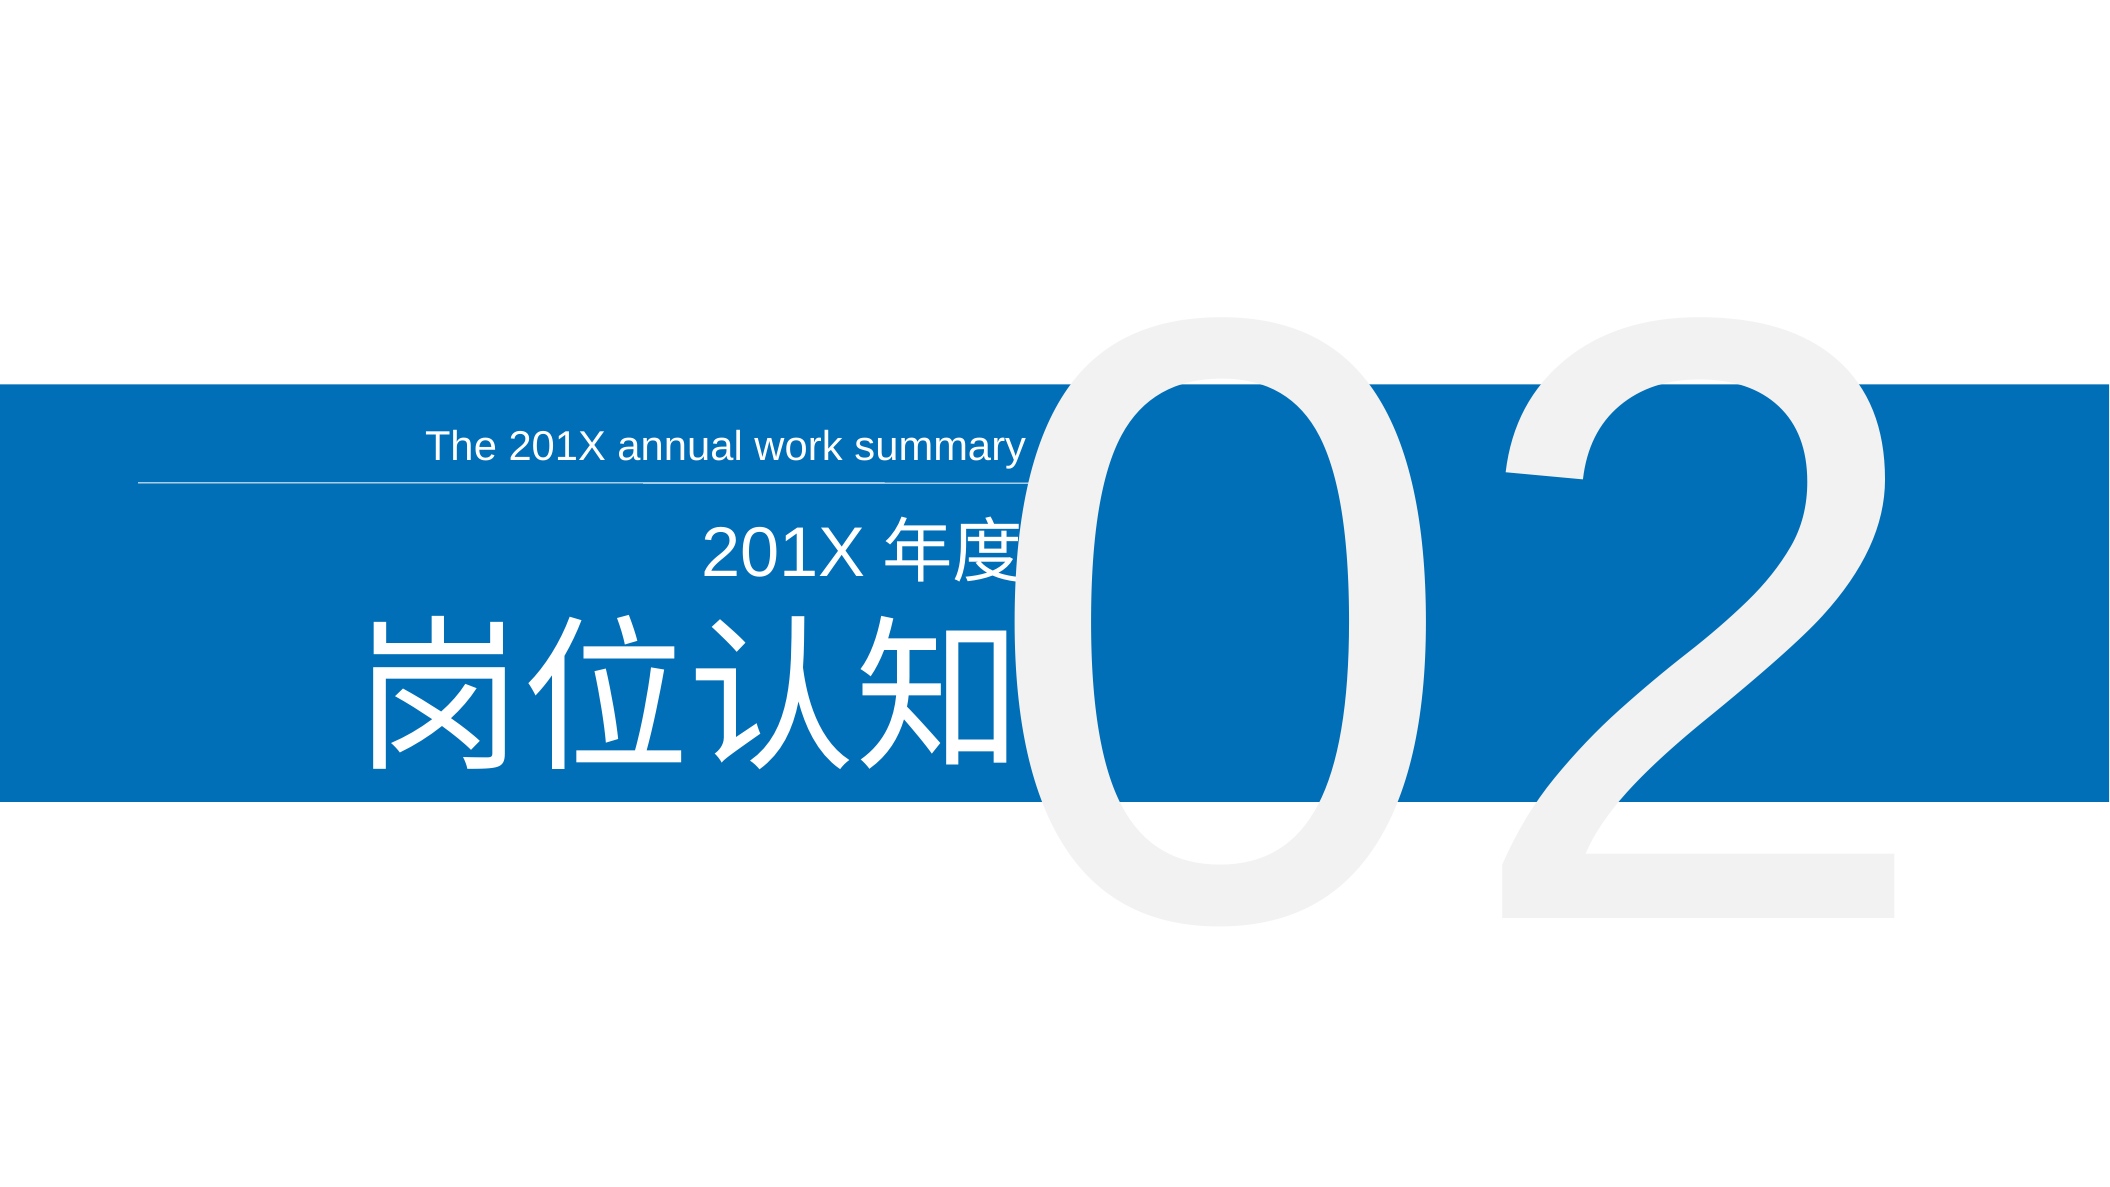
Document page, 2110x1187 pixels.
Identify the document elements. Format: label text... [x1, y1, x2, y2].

text_box [0, 384, 965, 802]
text_box 02 [965, 50, 1953, 1098]
text_box The 201X annual work summary [410, 411, 965, 476]
text_box 201X年度 岗位认知 [340, 498, 965, 798]
text_box [1953, 384, 2110, 802]
